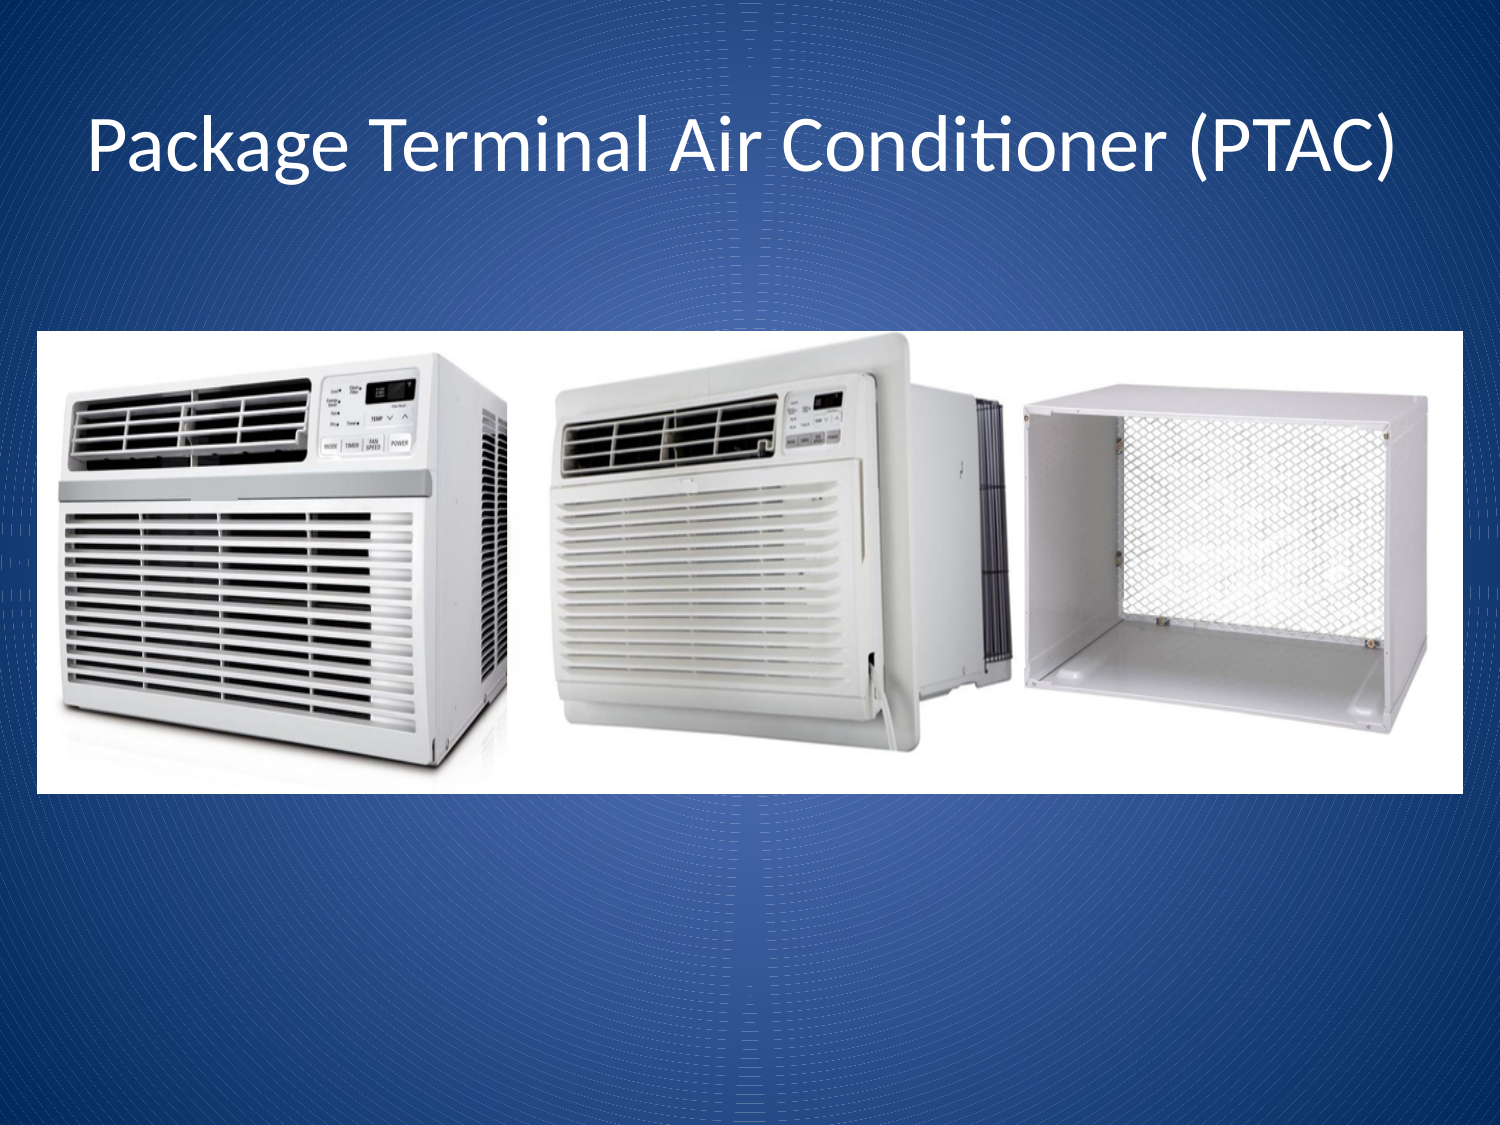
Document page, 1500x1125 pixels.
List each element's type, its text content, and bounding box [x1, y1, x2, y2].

picture [37, 330, 1463, 794]
title Package Terminal Air Conditioner (PTAC) [12, 45, 1475, 233]
